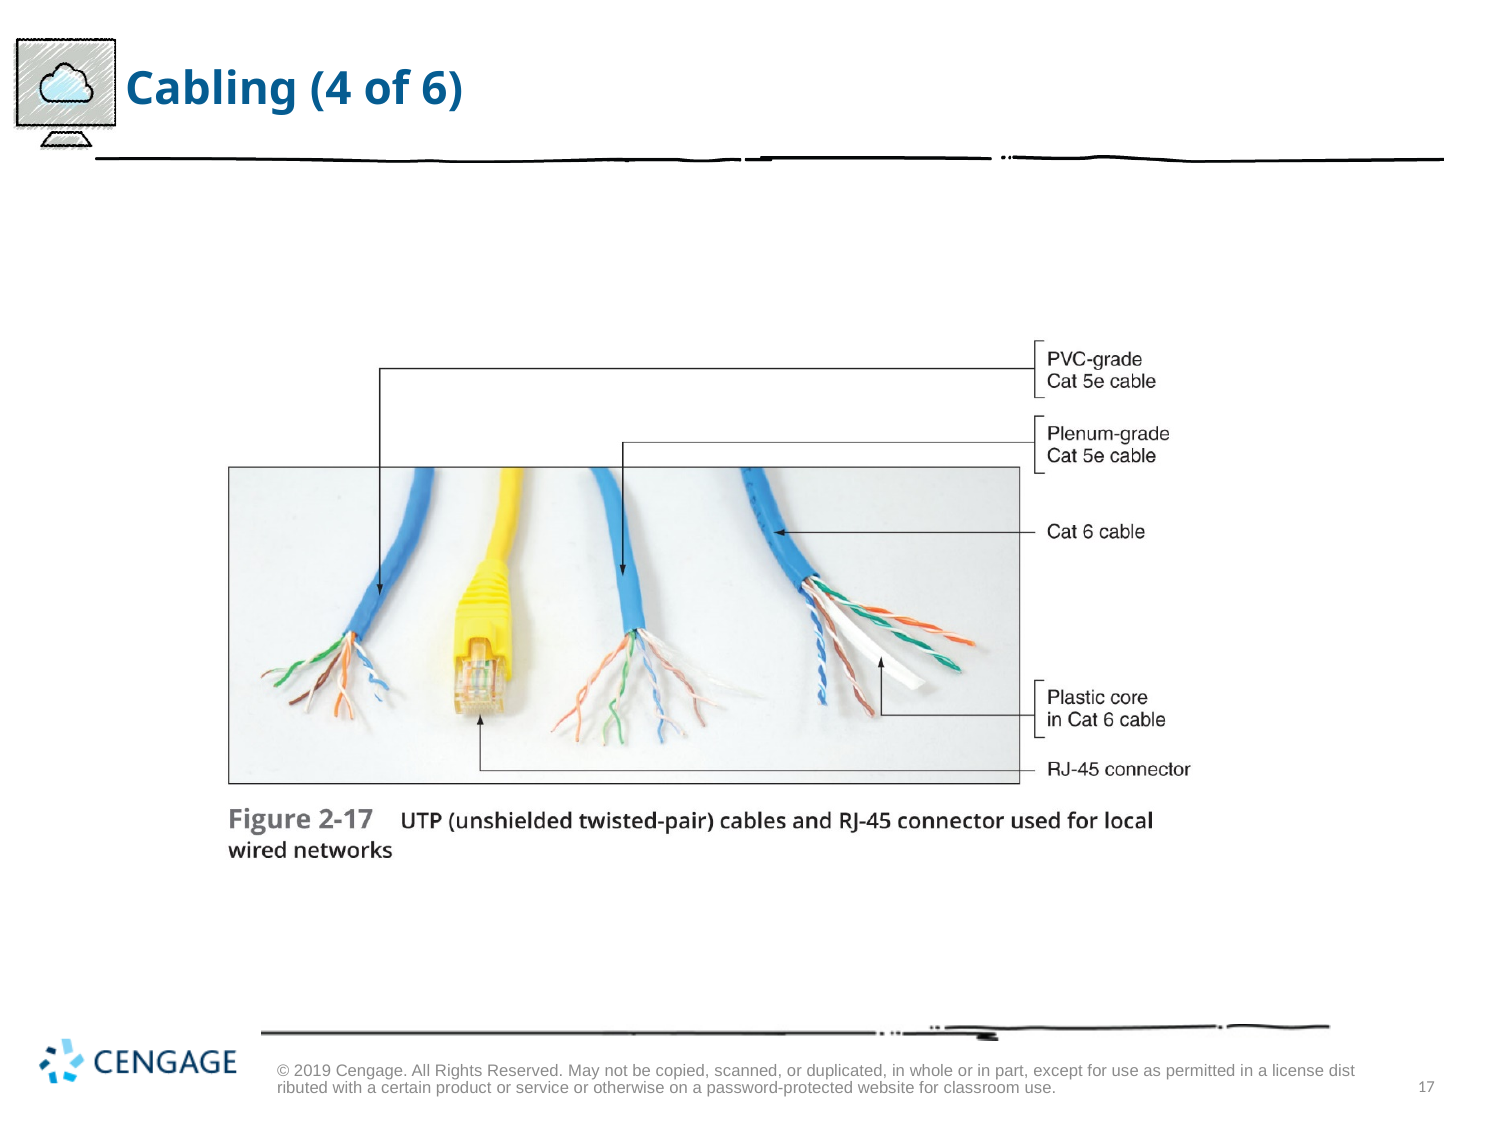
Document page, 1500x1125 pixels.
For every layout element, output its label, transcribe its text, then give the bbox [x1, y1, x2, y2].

picture [13, 36, 117, 151]
picture [19, 1025, 249, 1096]
title Cabling (4 of 6) [125, 66, 1442, 116]
footer © 2019 Cengage. All Rights Reserved. May not be copied, scanned, or duplicated, in whole or in part, except for use as permitted in a license distributed with a certain product or service or otherwise on a password-protected website for classroom use. [262, 1050, 1375, 1091]
picture [95, 155, 1444, 163]
picture [261, 1024, 1331, 1041]
picture [224, 337, 1193, 860]
